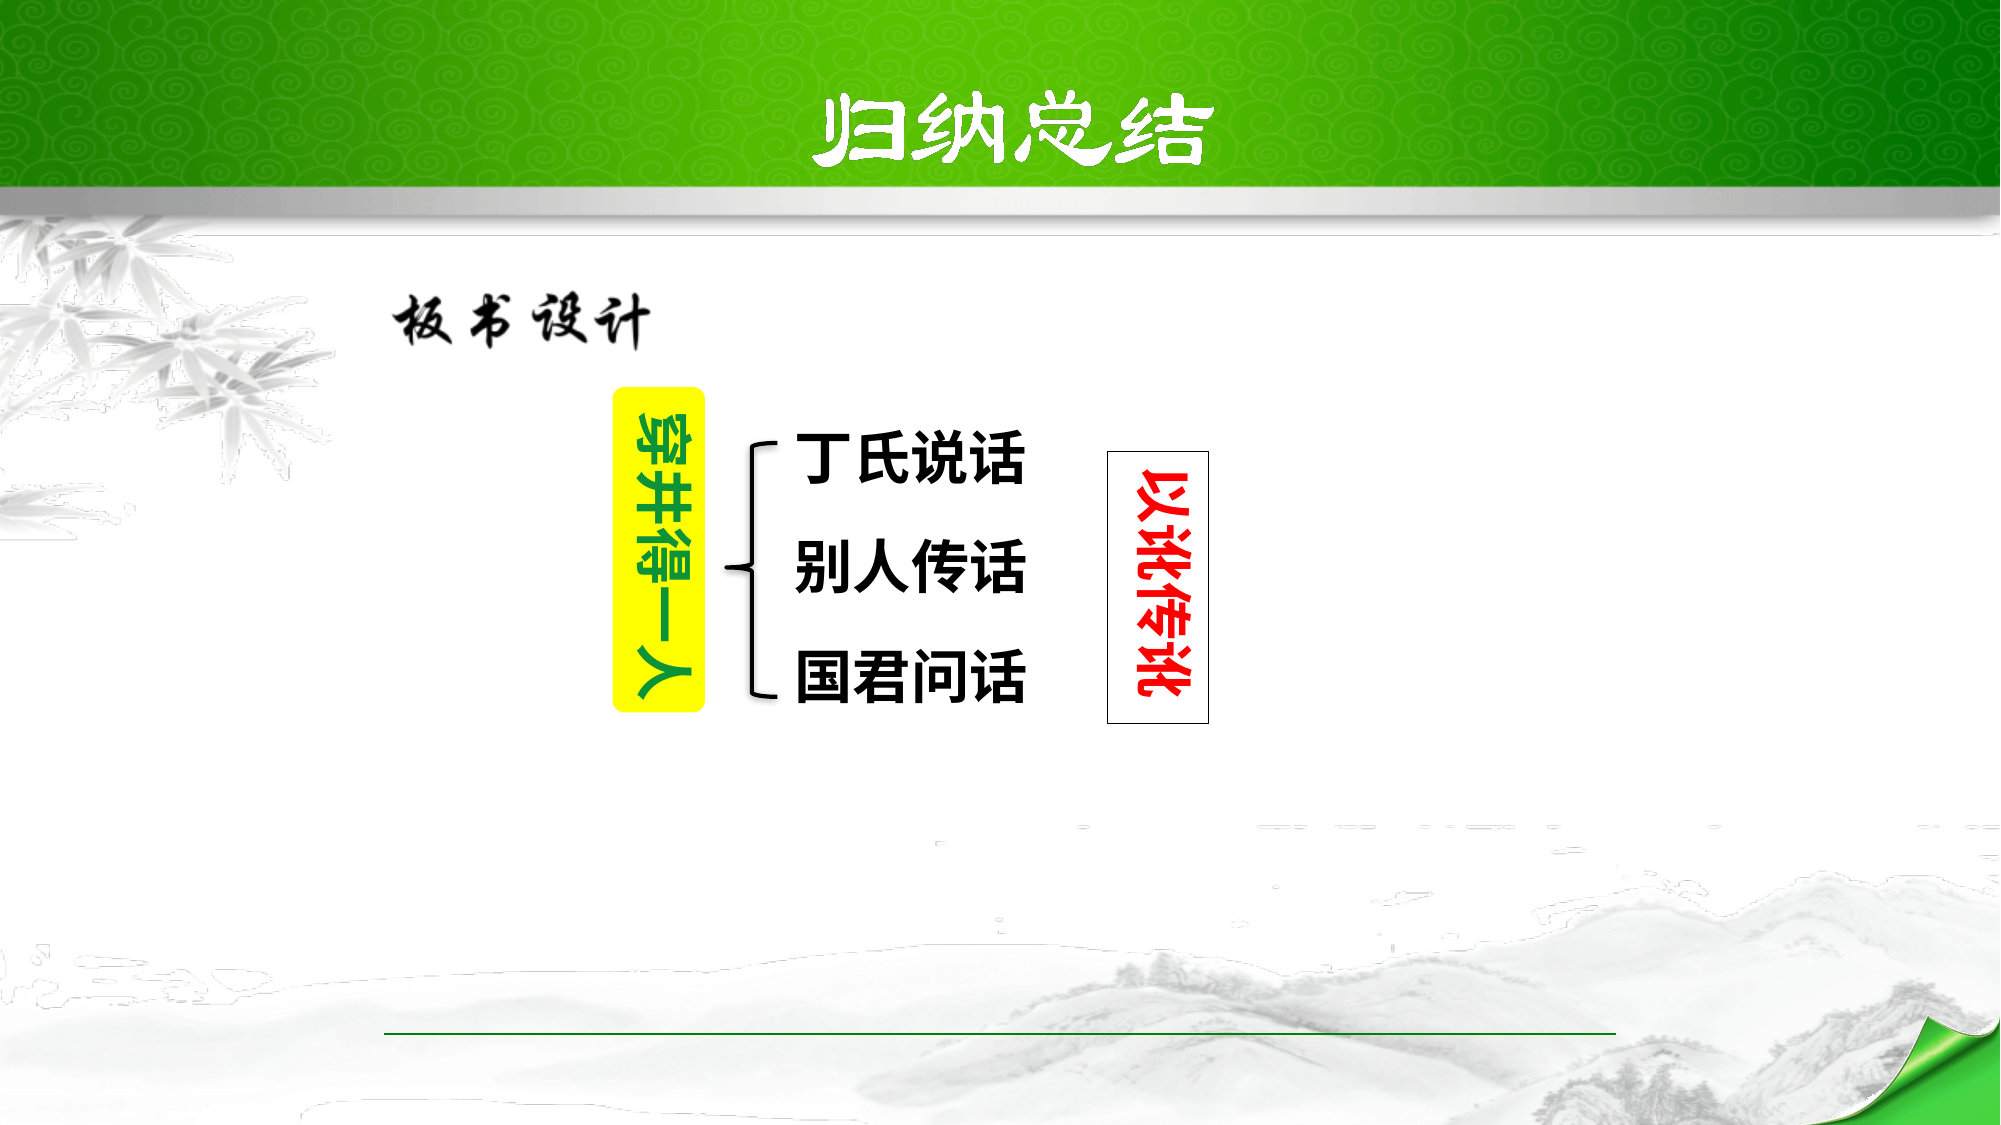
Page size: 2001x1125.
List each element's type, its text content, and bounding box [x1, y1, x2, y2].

text_box 国君问话 [779, 632, 1043, 718]
text_box 穿井得一人 [607, 581, 709, 754]
text_box 别人传话 [779, 581, 1043, 608]
picture [0, 779, 2000, 1125]
picture [0, 0, 2000, 570]
text_box 以讹传讹 [1107, 581, 1208, 723]
text_box [749, 581, 778, 699]
